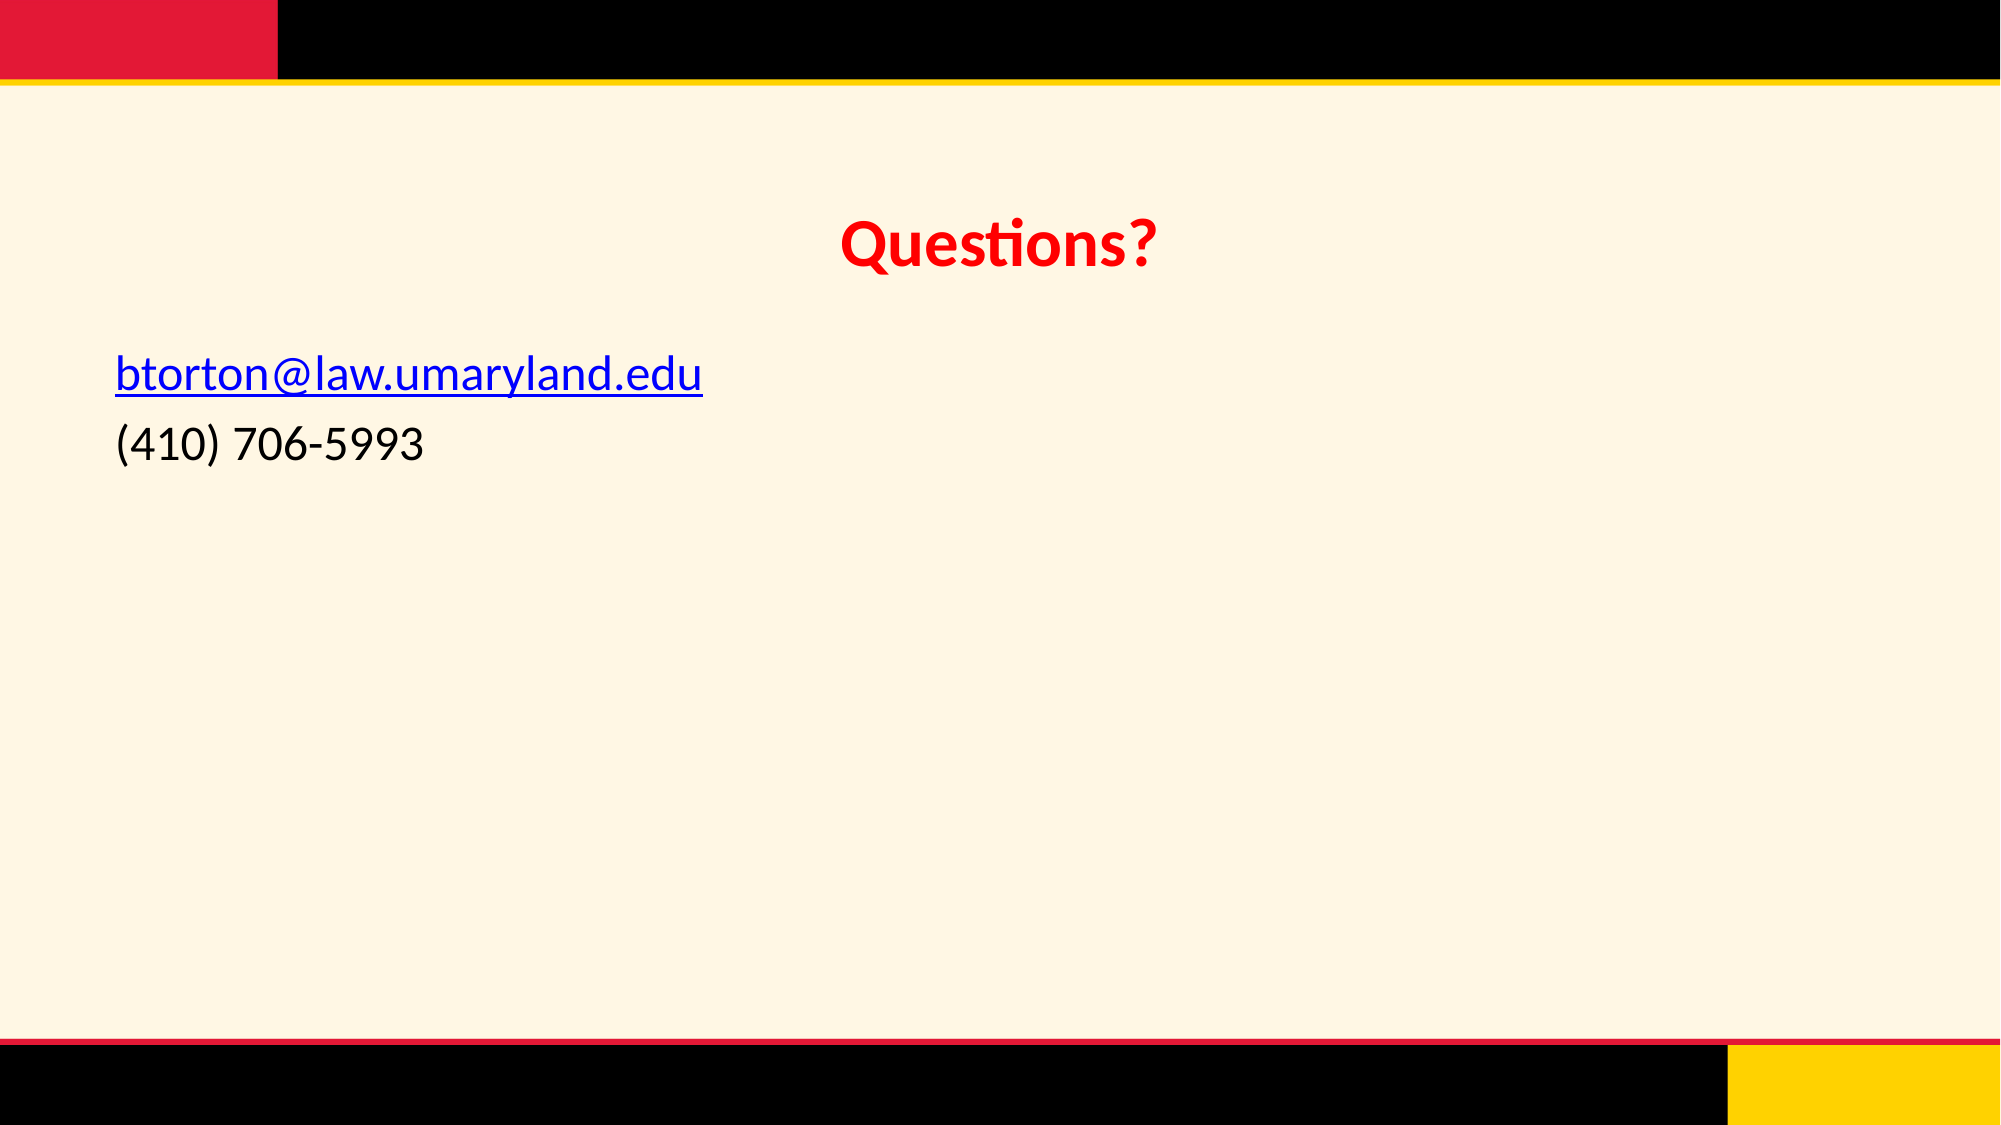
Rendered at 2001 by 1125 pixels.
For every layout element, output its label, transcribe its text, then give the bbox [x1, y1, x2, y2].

list btorton@law.umaryland.edu (410) 706-5993 [99, 333, 1900, 1005]
picture [0, 0, 2001, 1125]
title Questions? [99, 145, 1900, 333]
